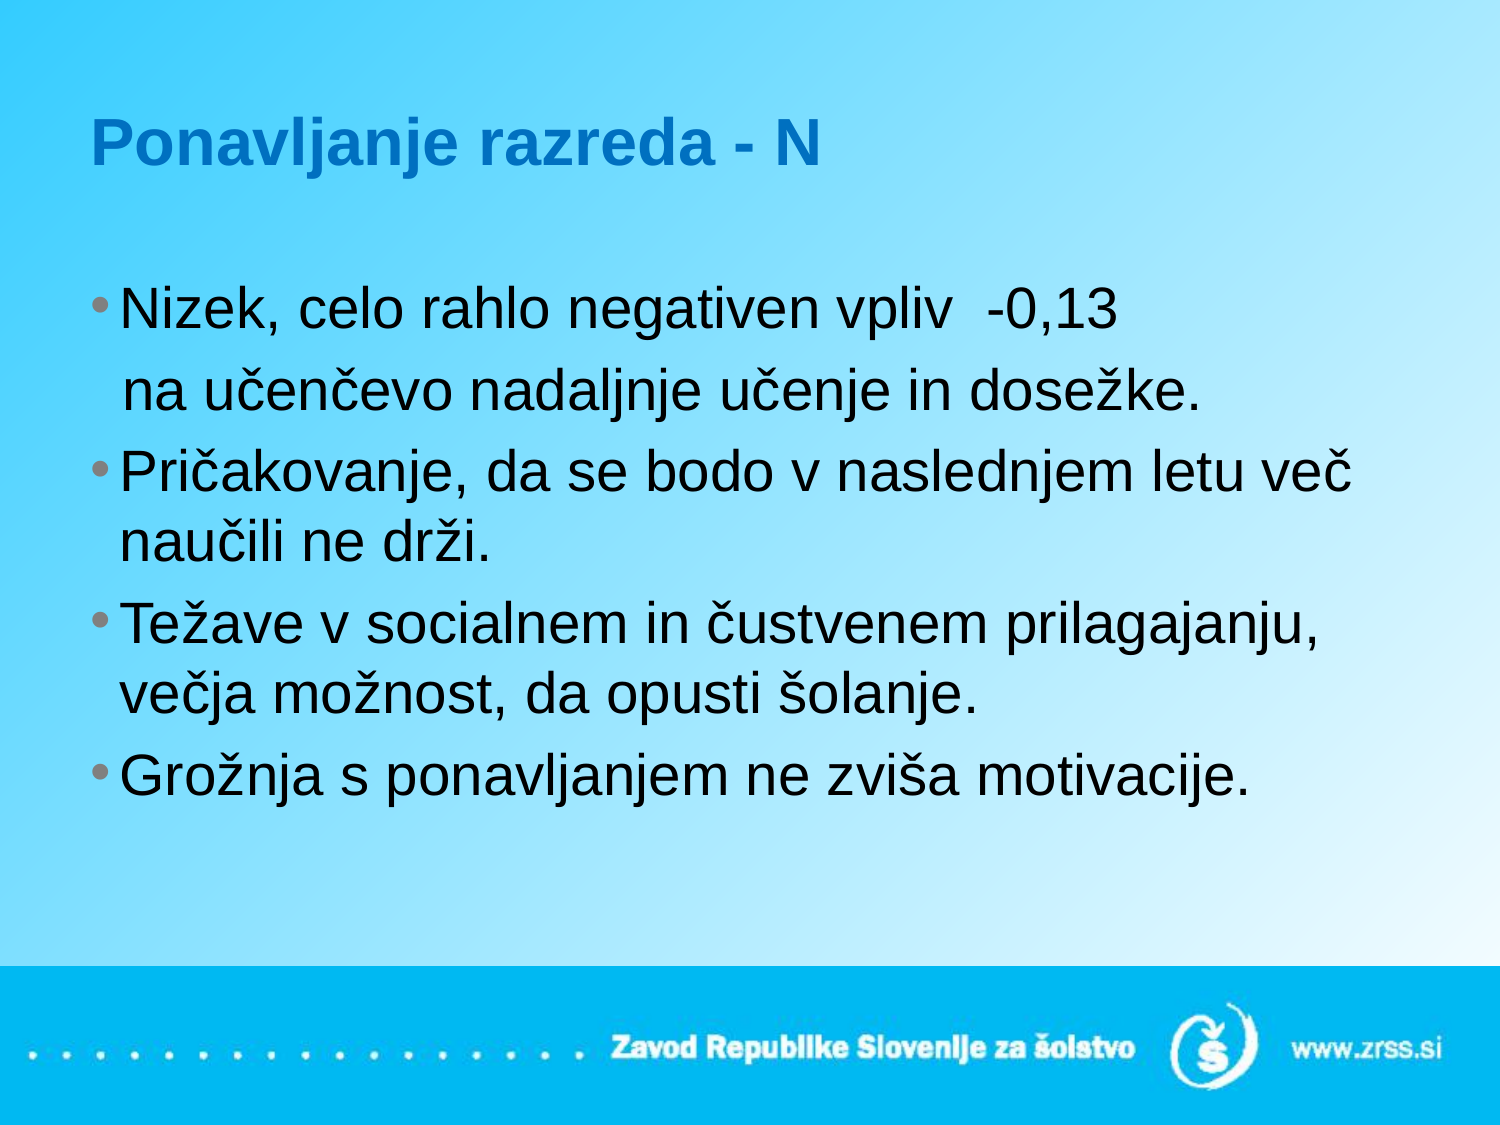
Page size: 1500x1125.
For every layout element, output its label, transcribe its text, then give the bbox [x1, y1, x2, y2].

picture [301, 1049, 311, 1061]
picture [854, 1032, 987, 1065]
picture [28, 1050, 38, 1060]
picture [267, 1051, 275, 1060]
picture [610, 1028, 700, 1065]
picture [404, 1050, 414, 1060]
picture [233, 1049, 242, 1060]
title Ponavljanje razreda - N [74, 44, 1426, 233]
picture [199, 1049, 210, 1060]
picture [61, 1049, 73, 1061]
picture [129, 1049, 142, 1061]
picture [993, 1040, 1028, 1064]
picture [506, 1050, 518, 1061]
picture [705, 1033, 850, 1066]
picture [439, 1049, 449, 1060]
picture [163, 1050, 174, 1061]
picture [575, 1051, 585, 1060]
picture [540, 1050, 550, 1061]
picture [333, 1048, 345, 1061]
picture [368, 1051, 381, 1060]
picture [472, 1050, 482, 1060]
list Nizek, celo rahlo negativen vpliv -0,13 na učenčevo nadaljnje učenje in dosežke. Pričakovanje, da se bodo v naslednjem letu več naučili ne drži. Težave v socialnem in čustvenem prilagajanju, večja možnost, da opusti šolanje. Grožnja s ponavljanjem ne zviša motivacije. [74, 262, 1426, 953]
picture [1033, 1029, 1137, 1061]
picture [1170, 1001, 1259, 1090]
picture [94, 1050, 106, 1060]
picture [1289, 1035, 1443, 1061]
